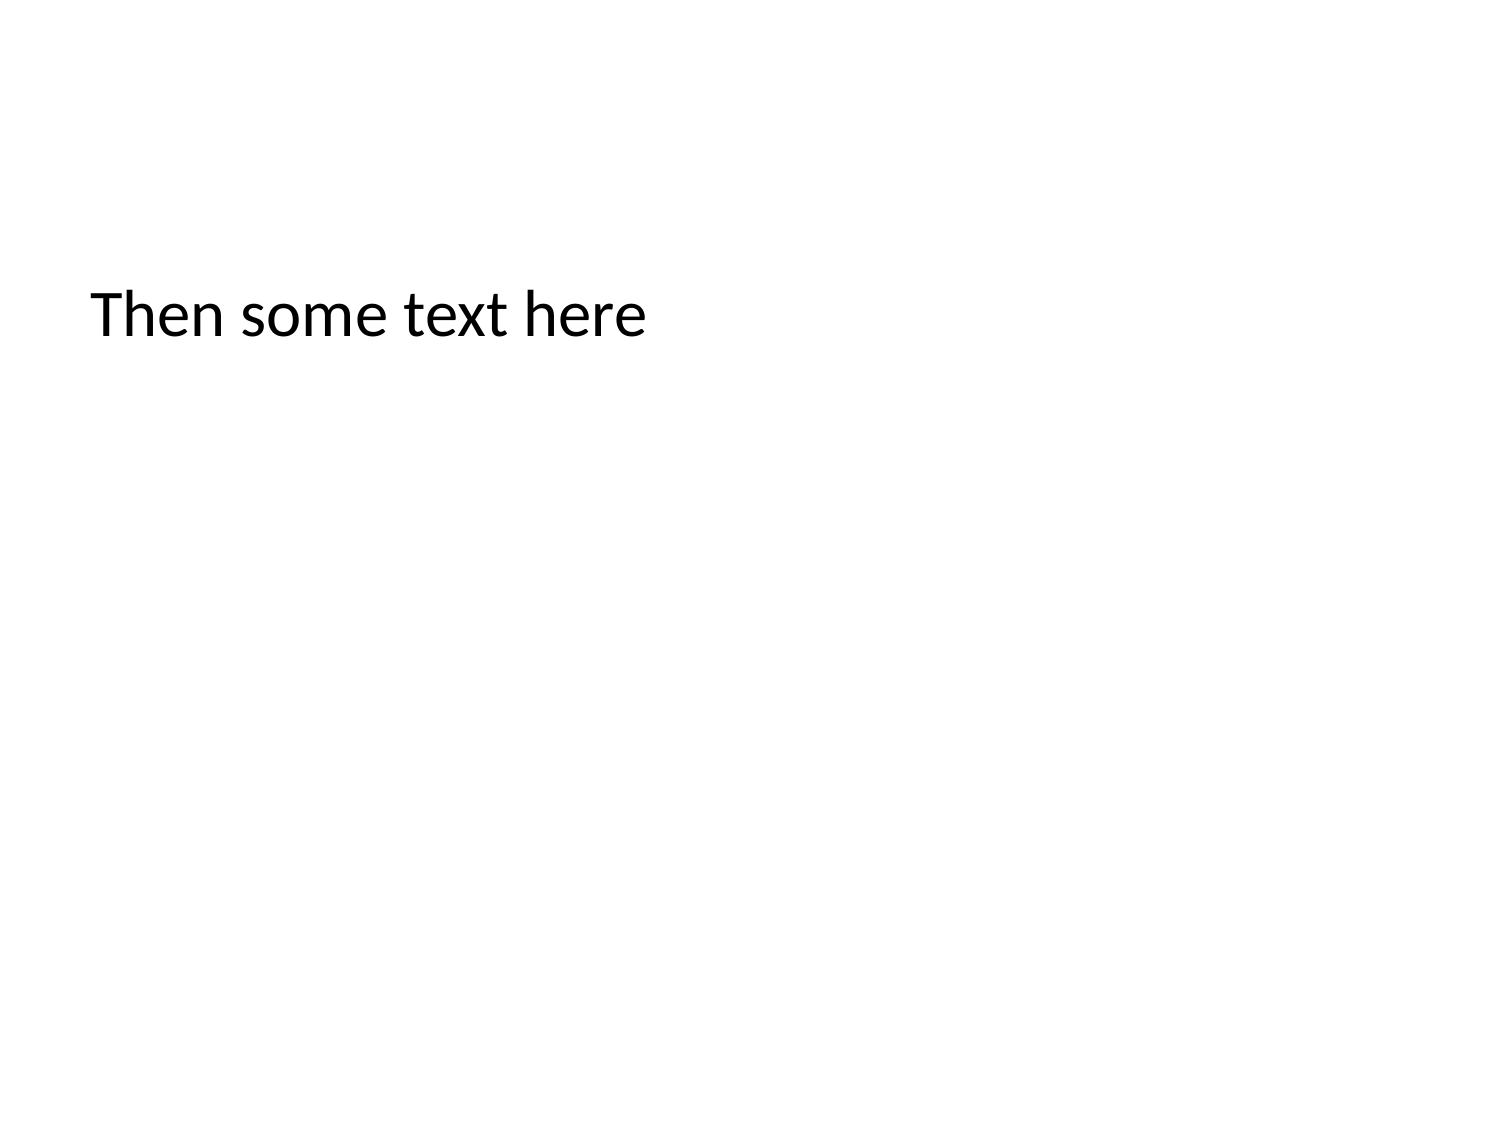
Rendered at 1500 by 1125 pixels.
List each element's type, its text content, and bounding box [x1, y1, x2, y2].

list Then some text here [75, 262, 1425, 1005]
